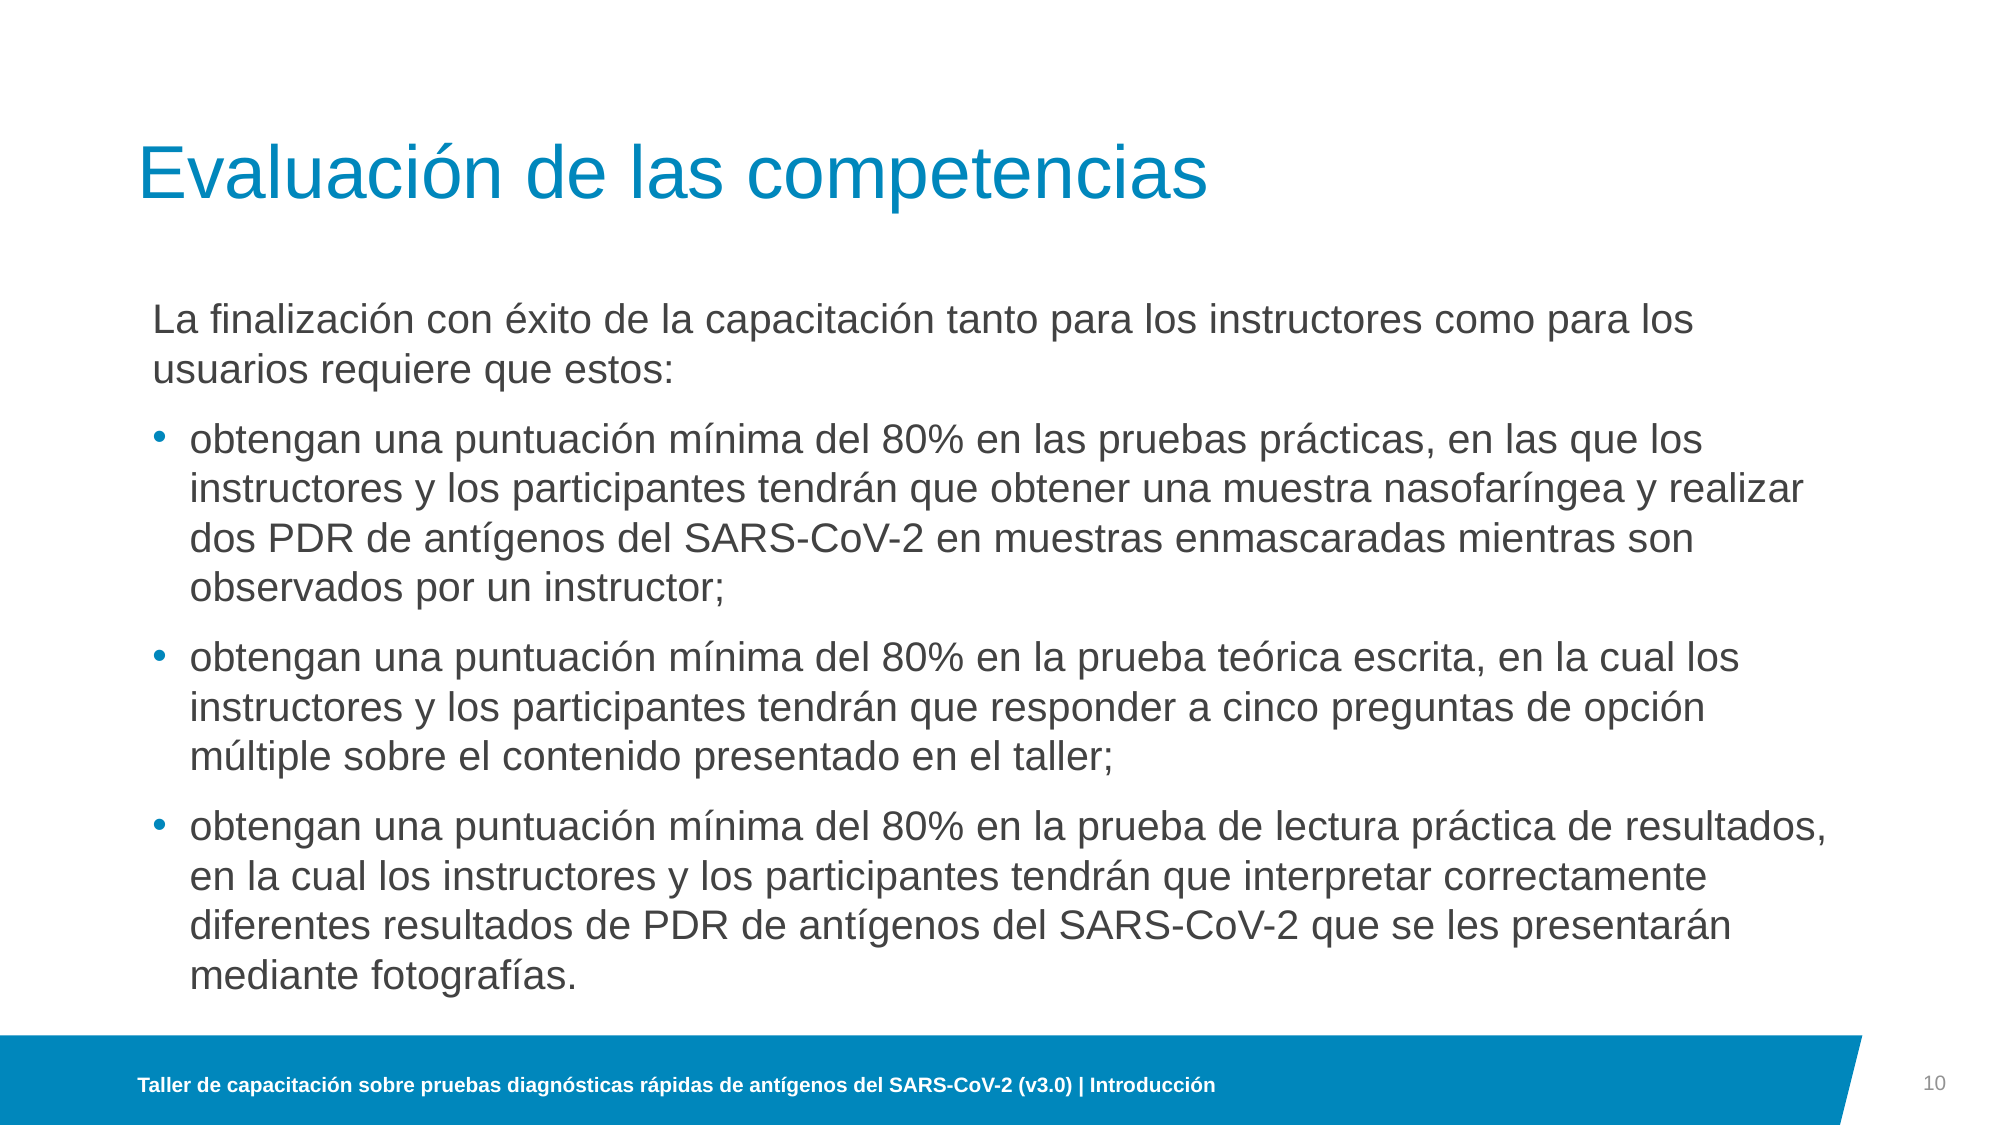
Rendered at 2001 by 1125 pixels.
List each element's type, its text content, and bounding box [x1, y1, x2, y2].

footer Taller de capacitación sobre pruebas diagnósticas rápidas de antígenos del SARS-CoV-2 (v3.0) | Introducción [137, 1042, 1338, 1125]
title Evaluación de las competencias [137, 59, 1863, 215]
slide_number 10 [1862, 1035, 1947, 1125]
list La finalización con éxito de la capacitación tanto para los instructores como para los usuarios requiere que estos: obtengan una puntuación mínima del 80% en las pruebas prácticas, en las que los instructores y los participantes tendrán que obtener una muestra nasofaríngea y realizar dos PDR de antígenos del SARS-CoV-2 en muestras enmascaradas mientras son observados por un instructor; obtengan una puntuación mínima del 80% en la prueba teórica escrita, en la cual los instructores y los participantes tendrán que responder a cinco preguntas de opción múltiple sobre el contenido presentado en el taller; obtengan una puntuación mínima del 80% en la prueba de lectura práctica de resultados, en la cual los instructores y los participantes tendrán que interpretar correctamente diferentes resultados de PDR de antígenos del SARS-CoV-2 que se les presentarán mediante fotografías. [137, 284, 1863, 1014]
